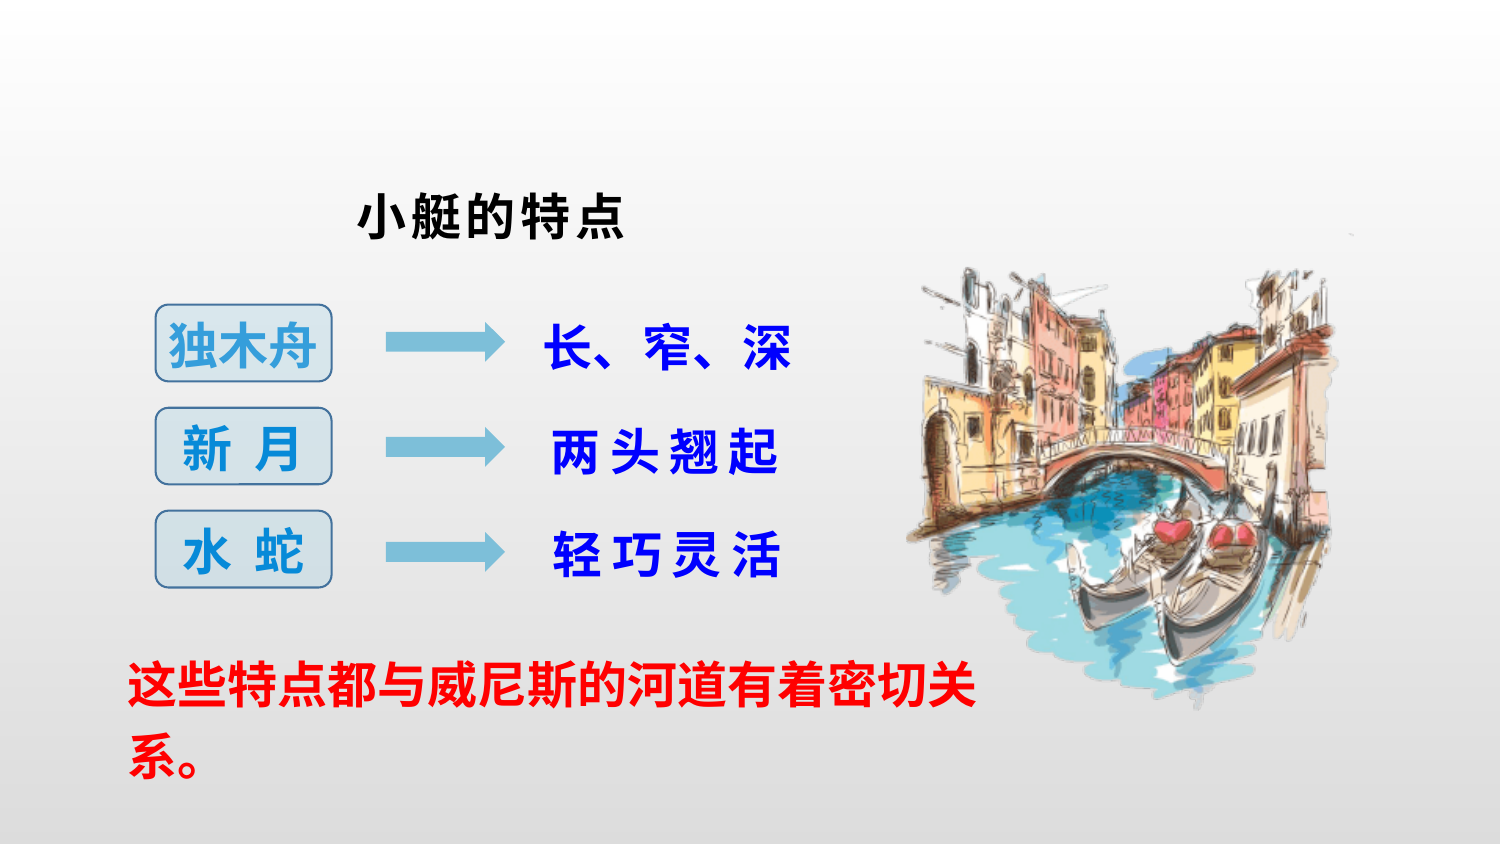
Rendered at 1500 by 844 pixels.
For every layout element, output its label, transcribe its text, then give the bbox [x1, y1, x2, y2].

text_box 轻巧灵活 [541, 517, 793, 589]
text_box 两头翘起 [539, 414, 791, 486]
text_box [141, 304, 345, 383]
text_box [384, 529, 507, 575]
text_box 这些特点都与威尼斯的河道有着密切关系。 [116, 635, 1074, 792]
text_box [141, 510, 345, 589]
picture [906, 233, 1354, 711]
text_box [141, 407, 345, 486]
text_box [384, 319, 507, 365]
text_box [384, 424, 507, 470]
text_box 长、窄、深 [531, 311, 804, 383]
text_box 小艇的特点 [345, 180, 671, 252]
